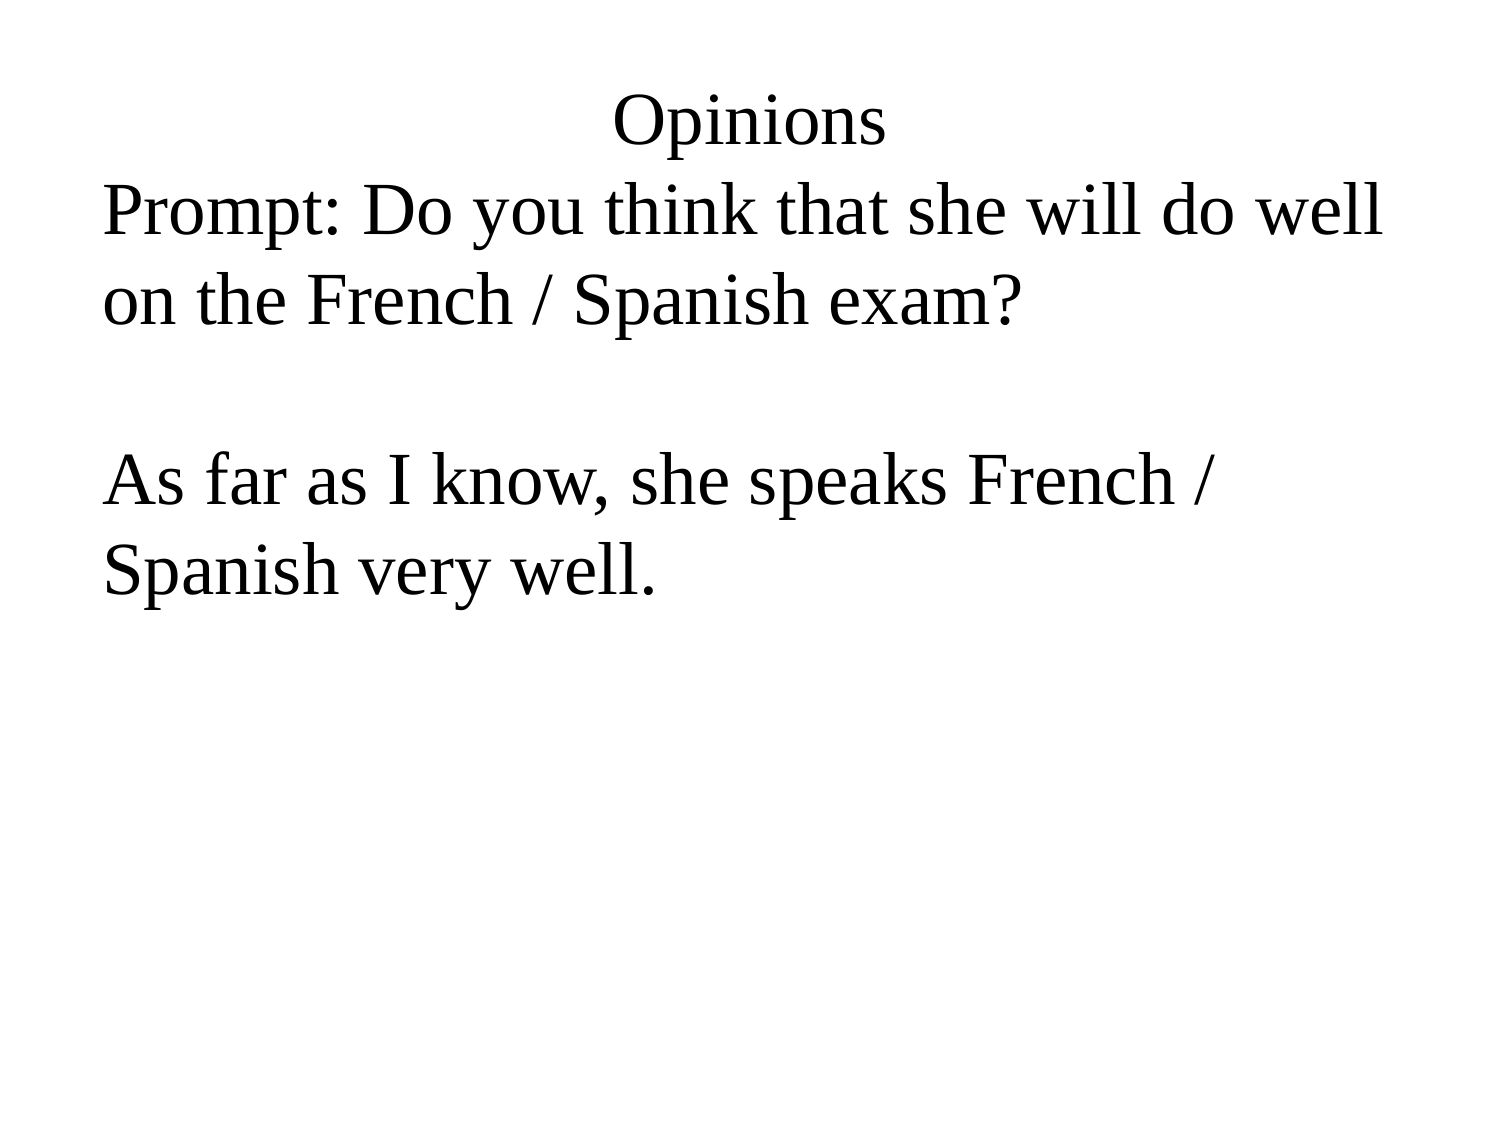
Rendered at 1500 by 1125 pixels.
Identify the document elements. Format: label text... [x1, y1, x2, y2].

text_box Opinions Prompt: Do you think that she will do well on the French / Spanish exam? As far as I know, she speaks French / Spanish very well. [87, 62, 1413, 618]
